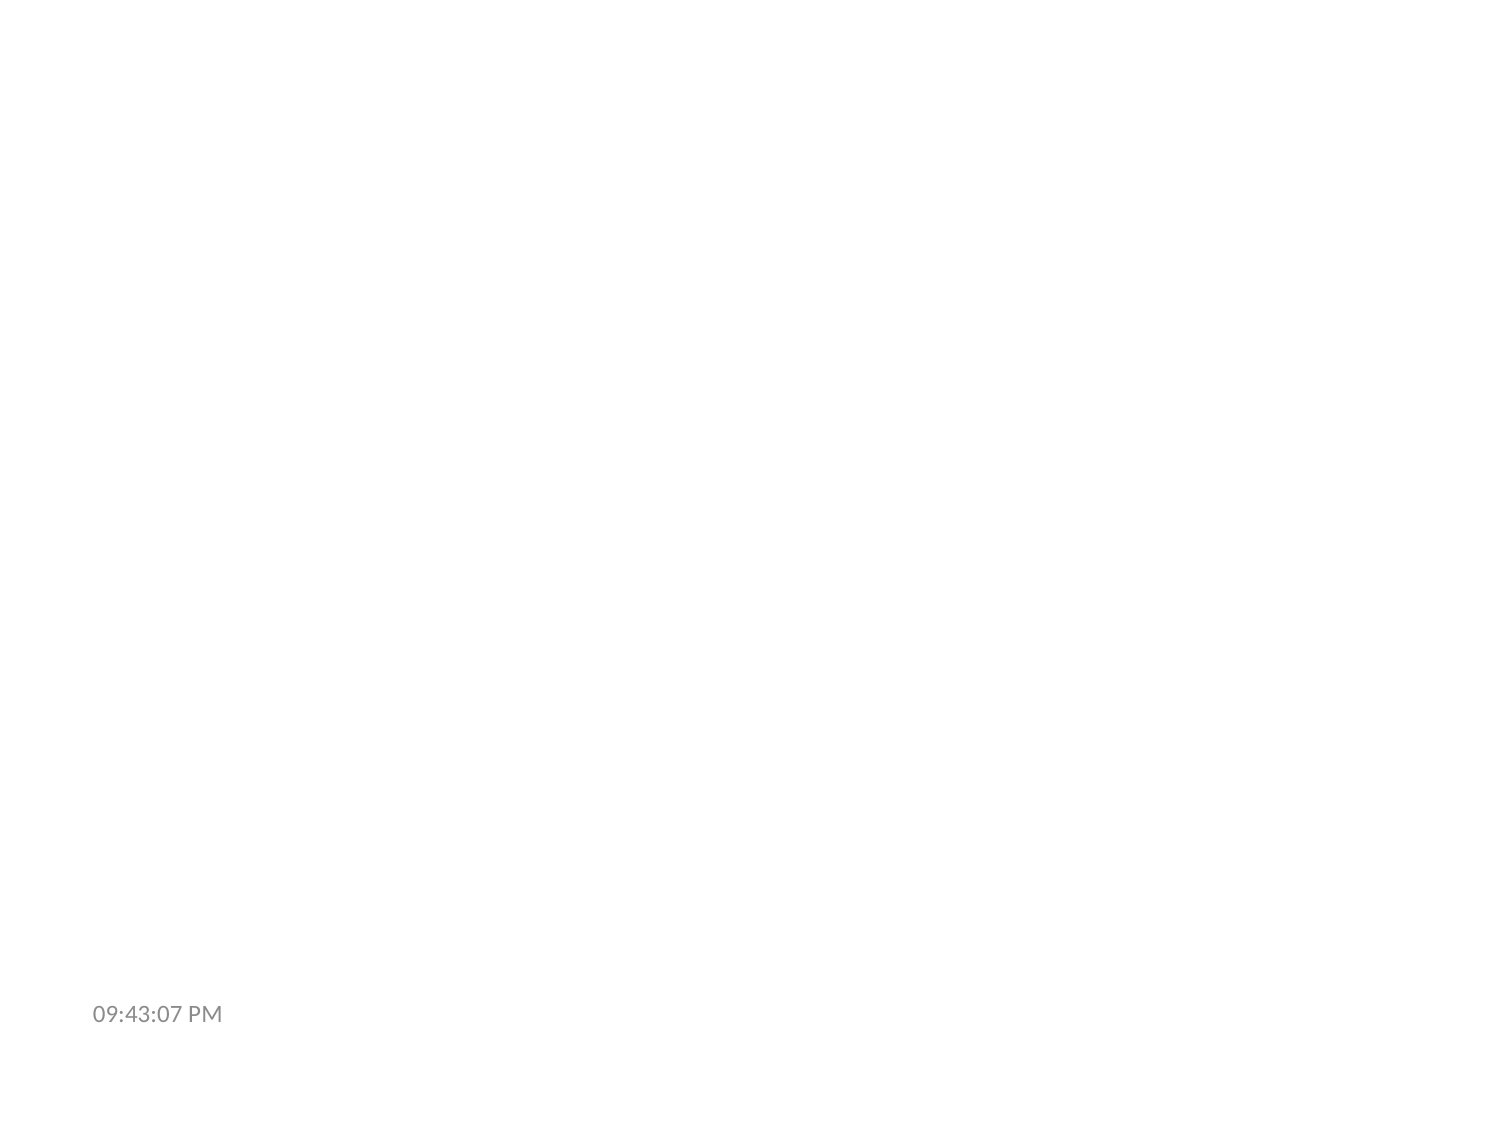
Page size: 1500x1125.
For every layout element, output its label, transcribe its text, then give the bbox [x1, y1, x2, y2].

text_box 3:35:09 PM [77, 982, 428, 1043]
